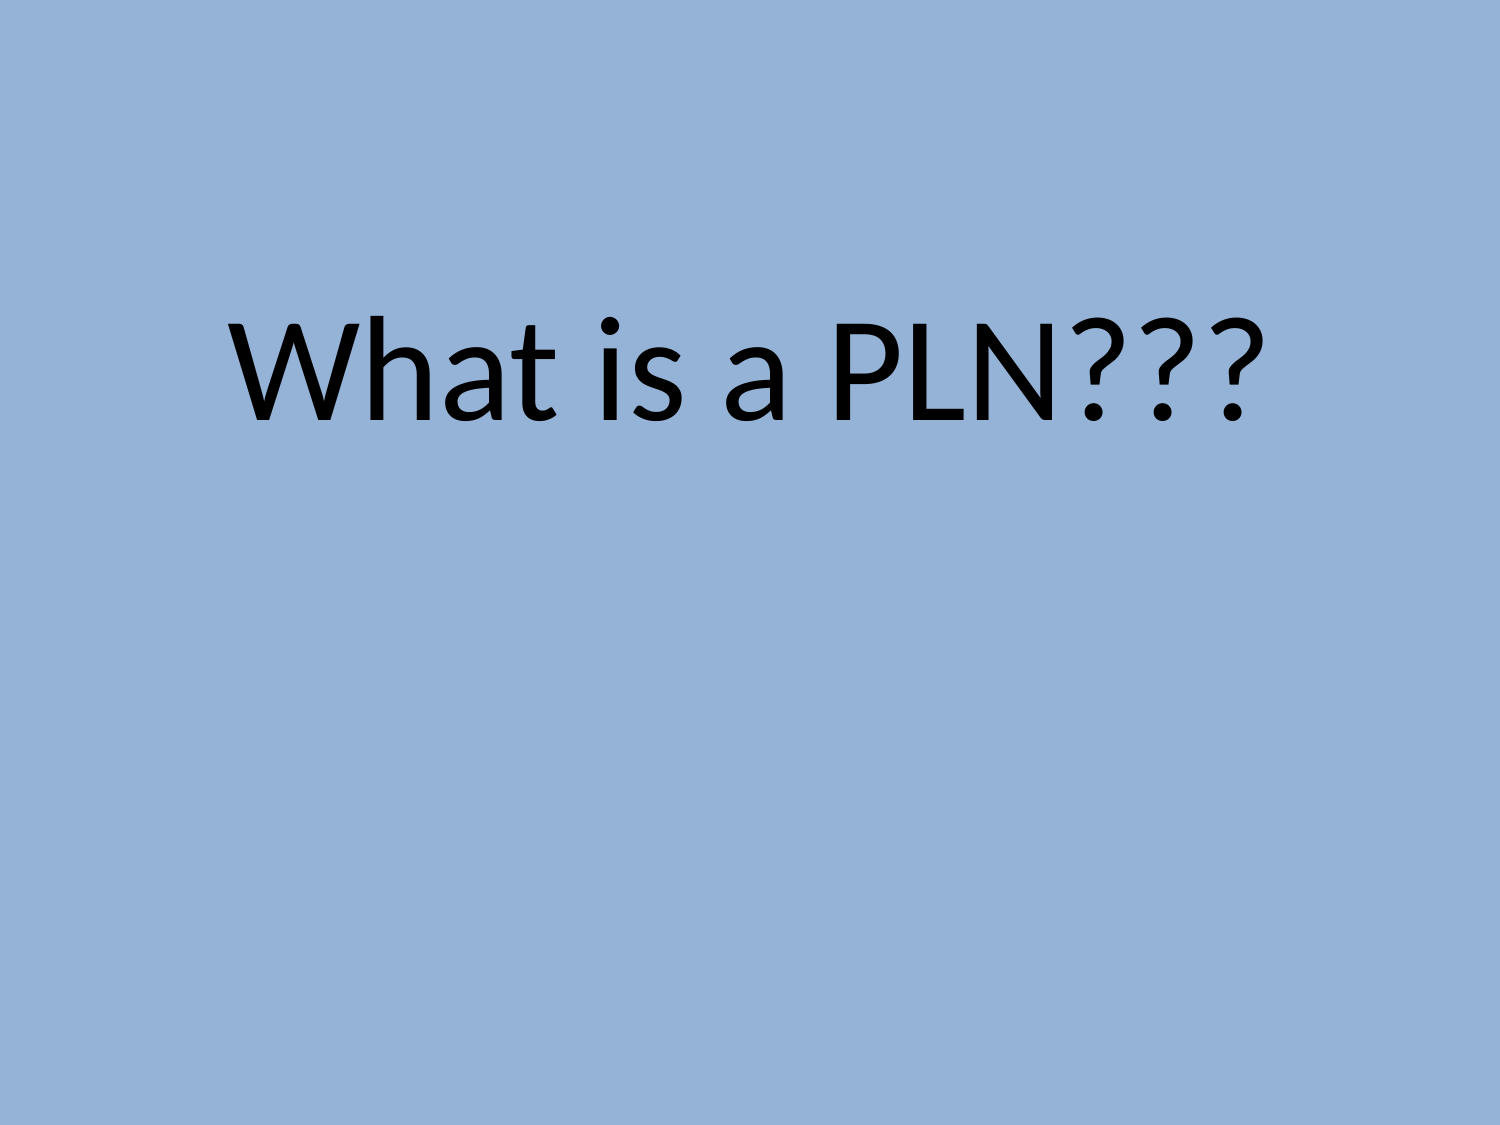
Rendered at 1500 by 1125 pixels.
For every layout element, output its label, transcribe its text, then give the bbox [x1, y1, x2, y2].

list What is a PLN??? [75, 262, 1425, 1005]
